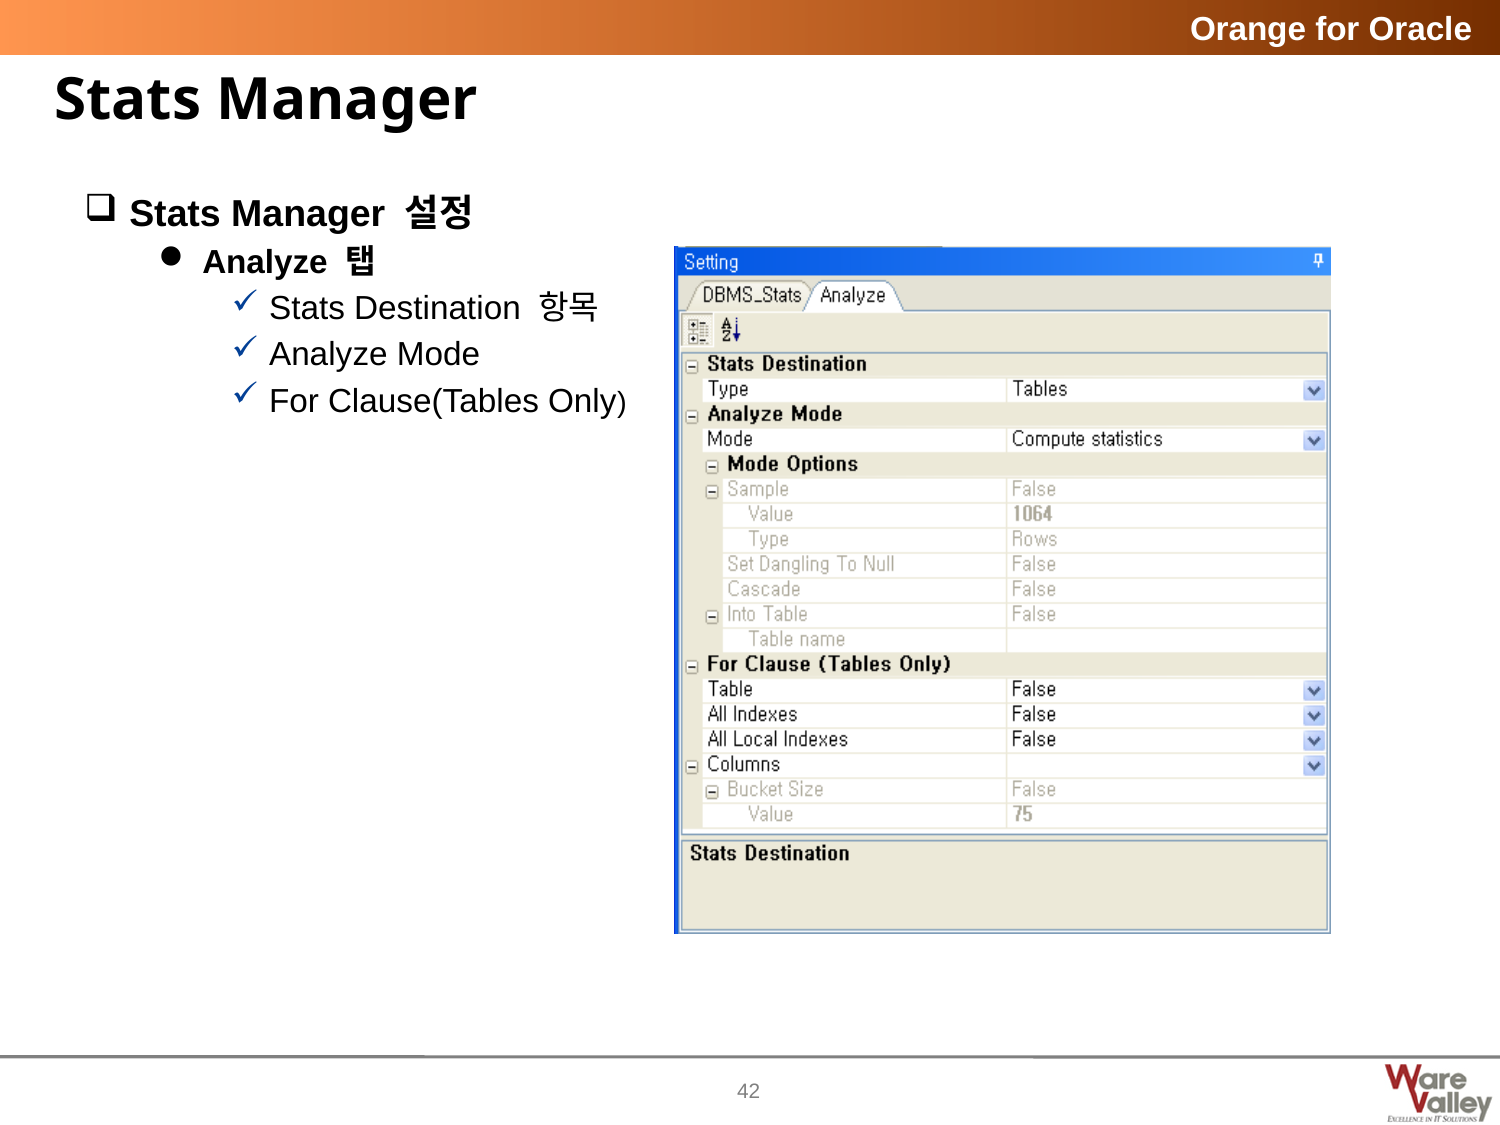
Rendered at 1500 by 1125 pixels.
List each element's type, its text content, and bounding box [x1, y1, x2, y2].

picture [673, 245, 1331, 934]
list Stats Manager 설정 Analyze 탭 Stats Destination 항목 Analyze Mode For Clause(Tables Only) [69, 184, 1459, 1012]
title Stats Manager [39, 54, 1461, 150]
picture [1376, 1060, 1500, 1125]
